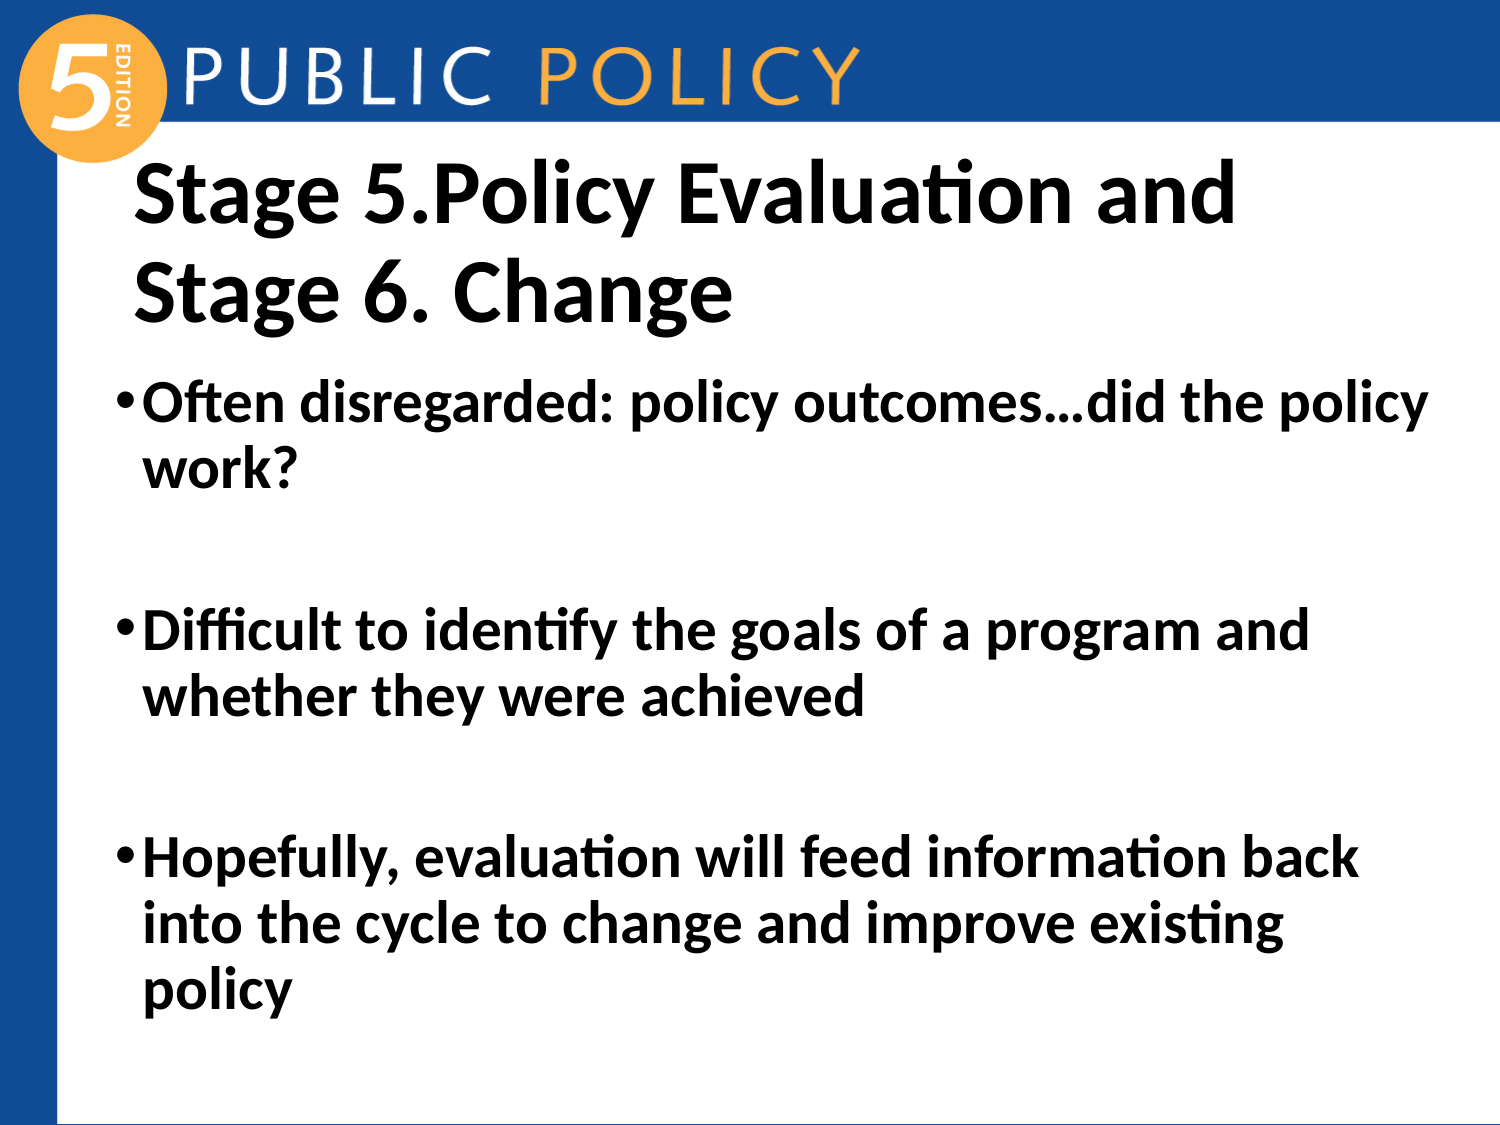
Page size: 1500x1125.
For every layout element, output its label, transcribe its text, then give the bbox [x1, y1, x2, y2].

title Stage 5.Policy Evaluation and Stage 6. Change [118, 132, 1450, 350]
picture [0, 0, 1500, 1125]
list Often disregarded: policy outcomes…did the policy work? Difficult to identify the goals of a program and whether they were achieved Hopefully, evaluation will feed information back into the cycle to change and improve existing policy [99, 362, 1450, 1038]
